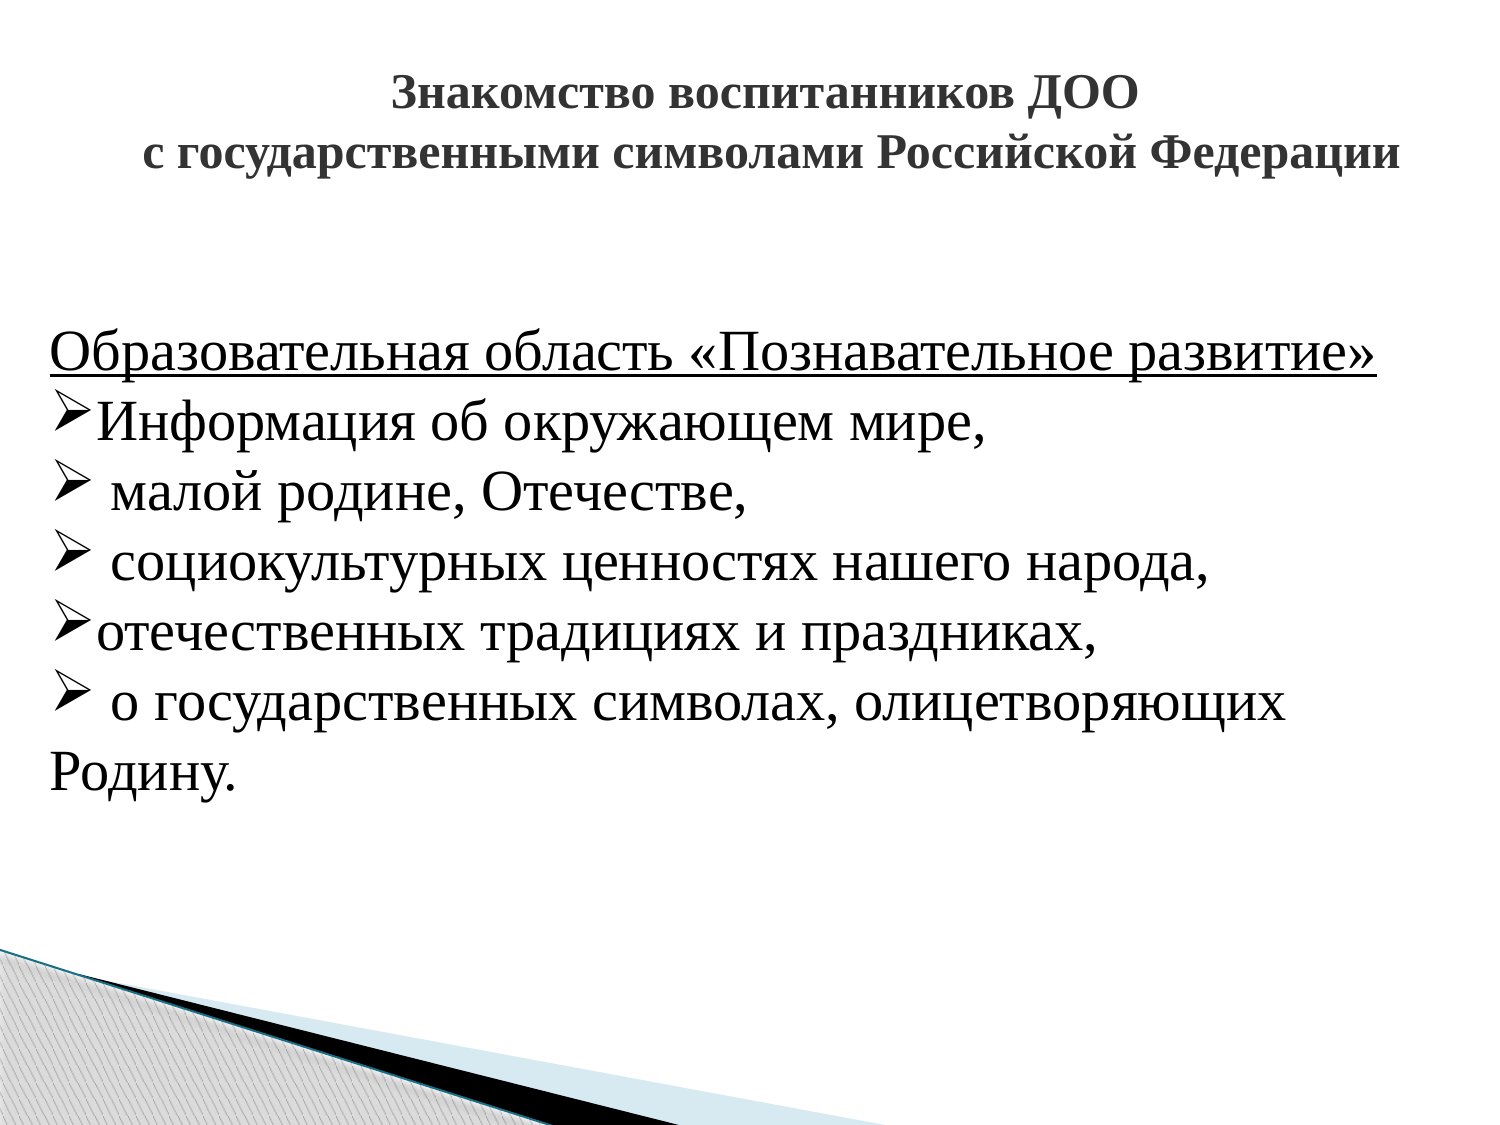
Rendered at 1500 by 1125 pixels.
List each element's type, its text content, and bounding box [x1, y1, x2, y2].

text_box Знакомство воспитанников ДОО с государственными символами Российской Федерации [114, 50, 1416, 186]
text_box Образовательная область «Познавательное развитие» Информация об окружающем мире, малой родине, Отечестве, социокультурных ценностях нашего народа, отечественных традициях и праздниках, о государственных символах, олицетворяющих Родину. [35, 305, 1465, 810]
